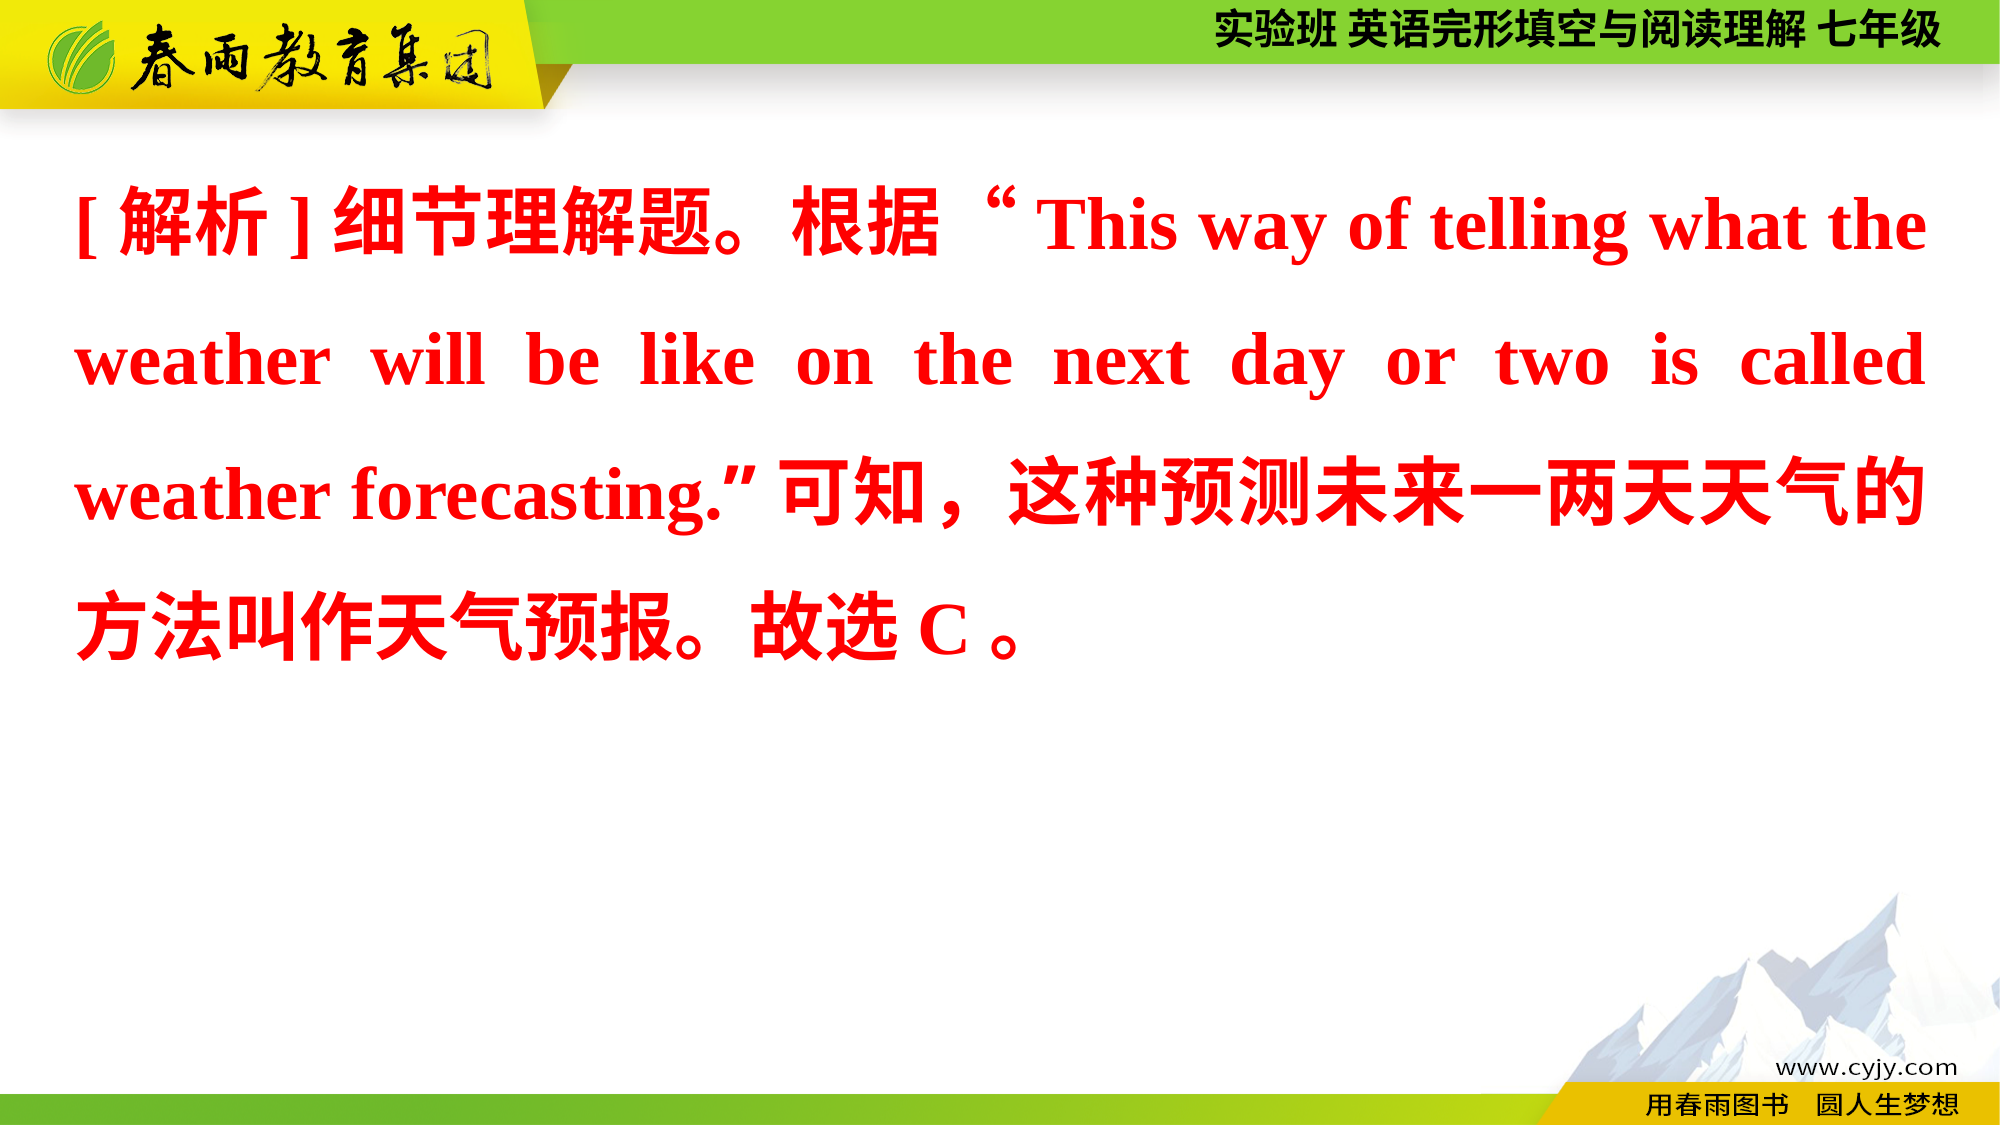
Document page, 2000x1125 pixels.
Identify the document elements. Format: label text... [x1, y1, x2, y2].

picture [0, 0, 2000, 1125]
list [解析]细节理解题。根据“This way of telling what the weather will be like on the next day or two is called weather forecasting.”可知，这种预测未来一两天天气的方法叫作天气预报。故选C。 [59, 122, 1944, 666]
